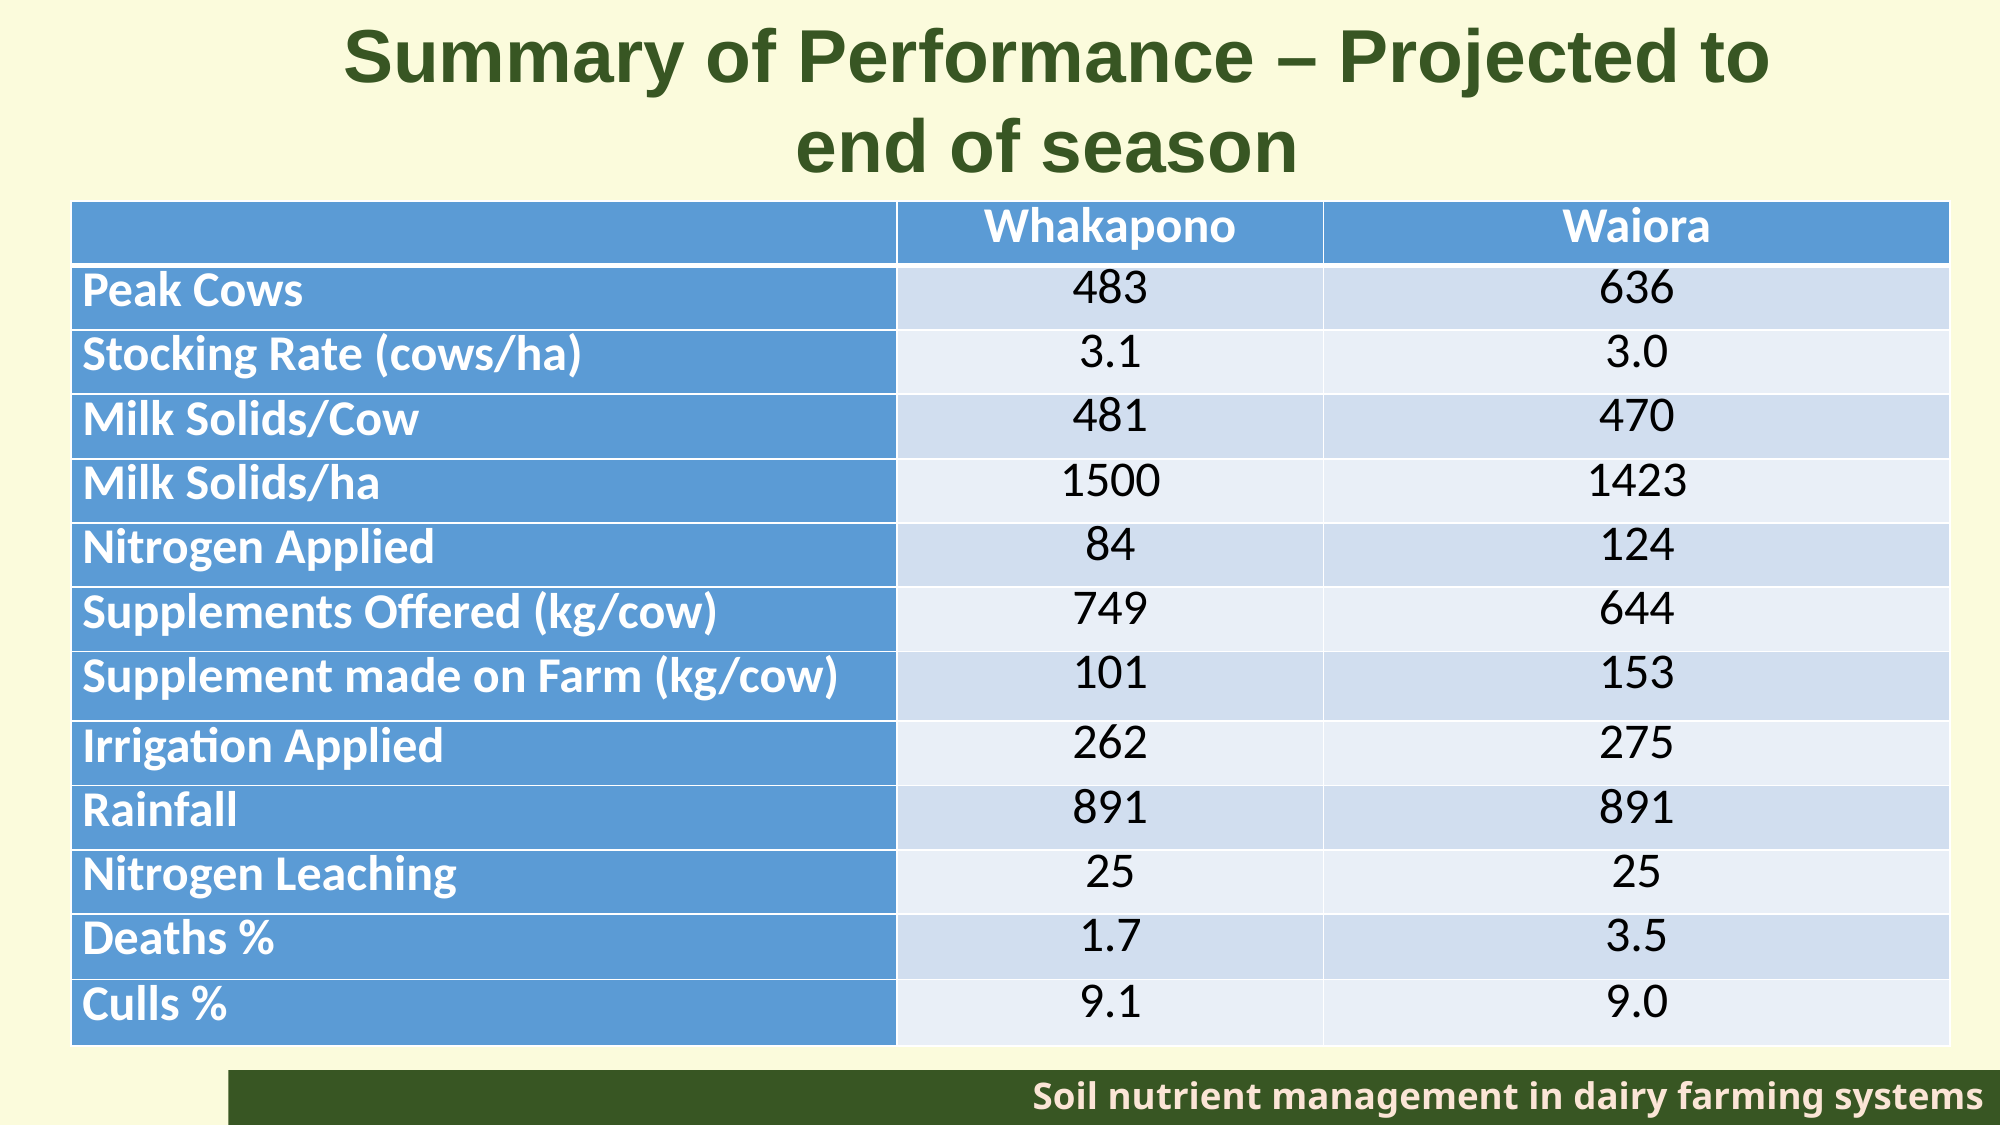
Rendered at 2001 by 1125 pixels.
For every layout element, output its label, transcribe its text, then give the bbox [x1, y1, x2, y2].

table_header Waiora [1324, 202, 1949, 263]
table_cell 275 [1324, 722, 1949, 785]
table_cell Nitrogen Applied [72, 524, 896, 586]
table_cell 25 [898, 851, 1323, 913]
title Soil nutrient management in dairy farming systems [228, 1070, 2000, 1125]
table_cell 749 [898, 588, 1323, 651]
text_box [113, 99, 1575, 200]
table_cell 9.0 [1324, 980, 1949, 1045]
table_cell 1.7 [898, 915, 1323, 979]
table_cell 644 [1324, 588, 1949, 651]
table_cell 891 [1324, 786, 1949, 849]
table_header [72, 202, 896, 263]
table_cell 153 [1324, 652, 1949, 720]
text_box Summary of Performance – Projected to end of season [327, 0, 1789, 195]
table_cell 3.0 [1324, 331, 1949, 393]
table_cell 1423 [1324, 460, 1949, 522]
table_cell Supplements Offered (kg/cow) [72, 588, 896, 651]
table_cell Peak Cows [72, 268, 896, 329]
table_cell 3.1 [898, 331, 1323, 393]
table_cell Culls % [72, 980, 896, 1045]
table_header Whakapono [898, 202, 1323, 263]
table_cell 25 [1324, 851, 1949, 913]
table_cell Supplement made on Farm (kg/cow) [72, 652, 896, 720]
table_cell 84 [898, 524, 1323, 586]
table_cell 891 [898, 786, 1323, 849]
table_cell Irrigation Applied [72, 722, 896, 785]
table_cell 3.5 [1324, 915, 1949, 979]
table_cell 262 [898, 722, 1323, 785]
table_cell 101 [898, 652, 1323, 720]
table_cell 483 [898, 268, 1323, 329]
table_cell Milk Solids/ha [72, 460, 896, 522]
table_cell 636 [1324, 268, 1949, 329]
table_cell 470 [1324, 395, 1949, 458]
table_cell Rainfall [72, 786, 896, 849]
table_cell 124 [1324, 524, 1949, 586]
table_cell Nitrogen Leaching [72, 851, 896, 913]
table_cell 9.1 [898, 980, 1323, 1045]
table_cell 481 [898, 395, 1323, 458]
table_cell Stocking Rate (cows/ha) [72, 331, 896, 393]
table_cell Deaths % [72, 915, 896, 979]
table_cell 1500 [898, 460, 1323, 522]
table_cell Milk Solids/Cow [72, 395, 896, 458]
